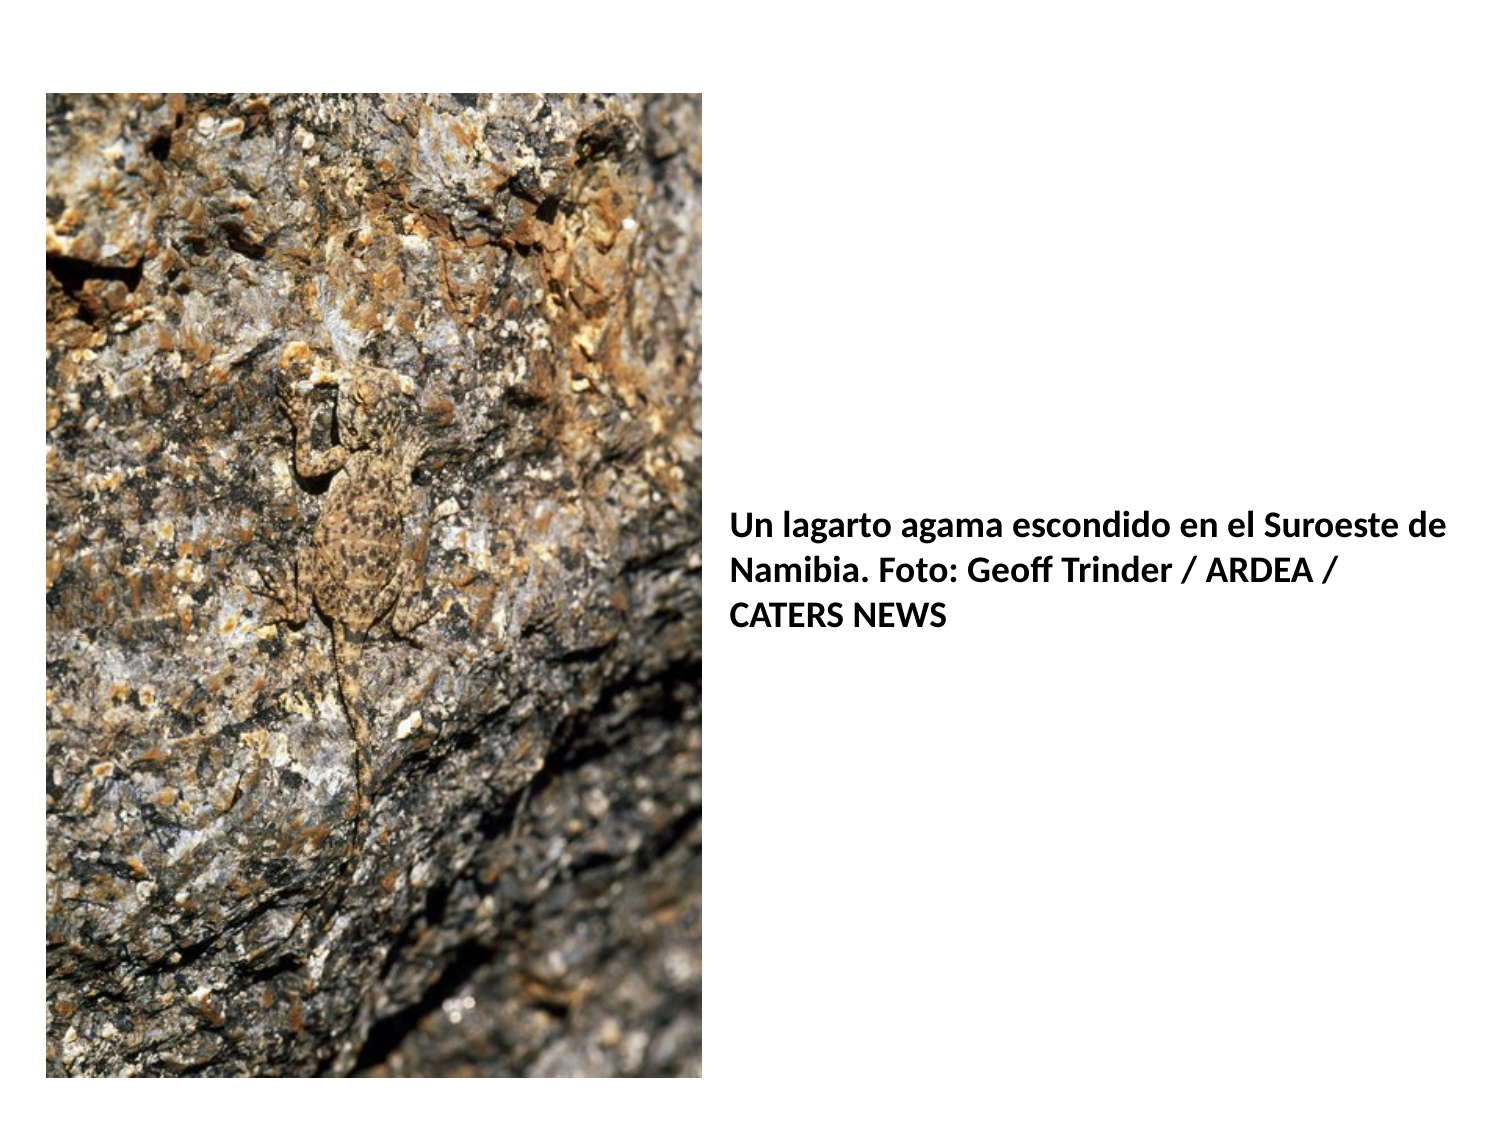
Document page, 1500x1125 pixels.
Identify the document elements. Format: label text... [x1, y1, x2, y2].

text_box Un lagarto agama escondido en el Suroeste de Namibia. Foto: Geoff Trinder / ARDEA / CATERS NEWS [714, 492, 1465, 642]
picture [46, 93, 702, 1079]
